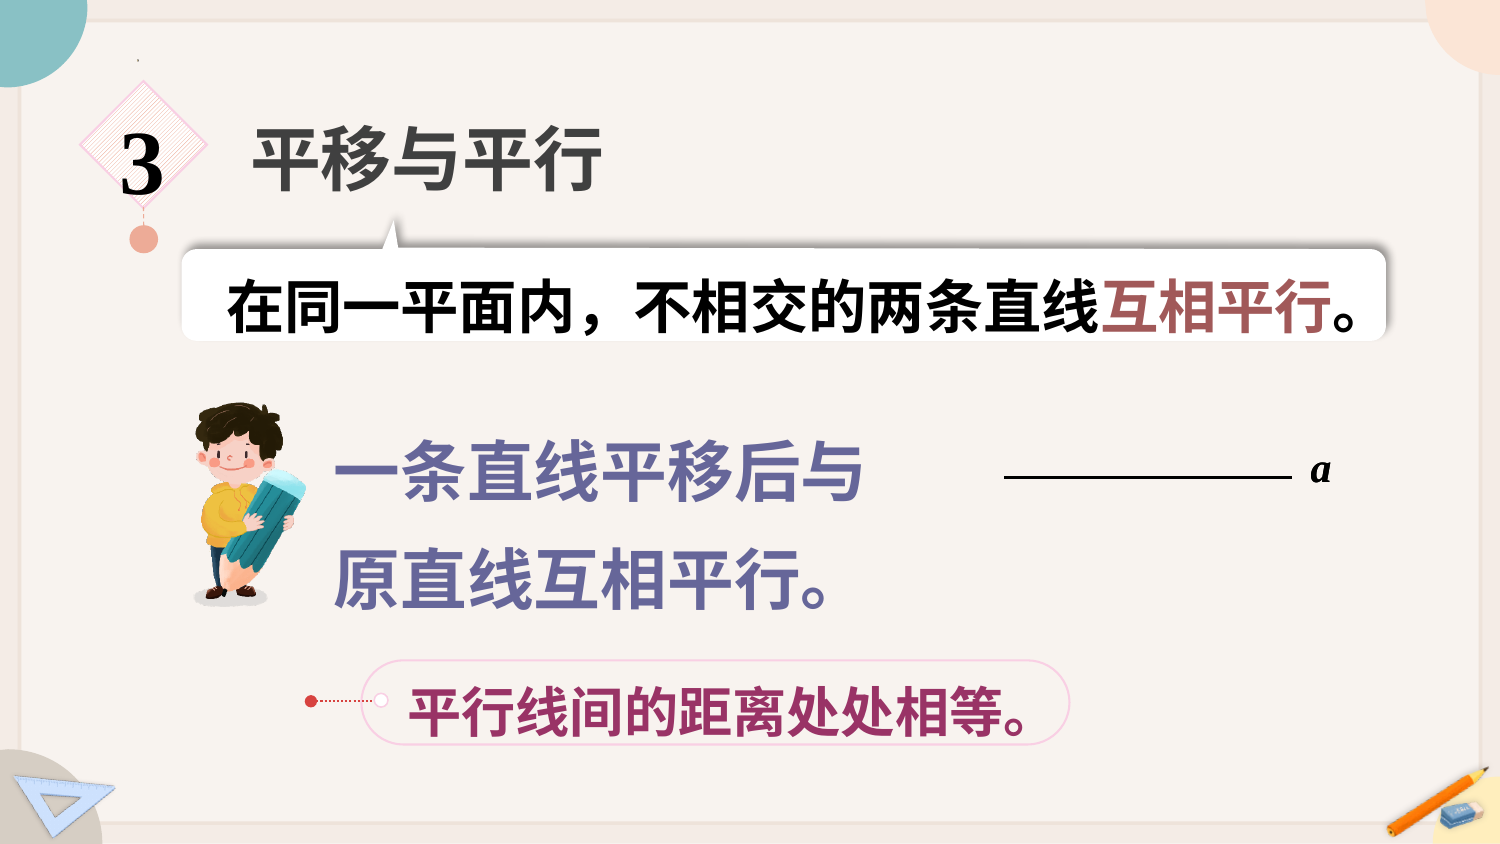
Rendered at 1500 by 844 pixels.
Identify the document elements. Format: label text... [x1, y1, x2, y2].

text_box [362, 657, 1223, 745]
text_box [1004, 432, 1430, 517]
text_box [181, 220, 1500, 341]
text_box 平移与平行 [249, 77, 699, 207]
picture [14, 737, 122, 840]
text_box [81, 57, 249, 254]
picture [1379, 766, 1499, 838]
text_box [134, 385, 934, 614]
